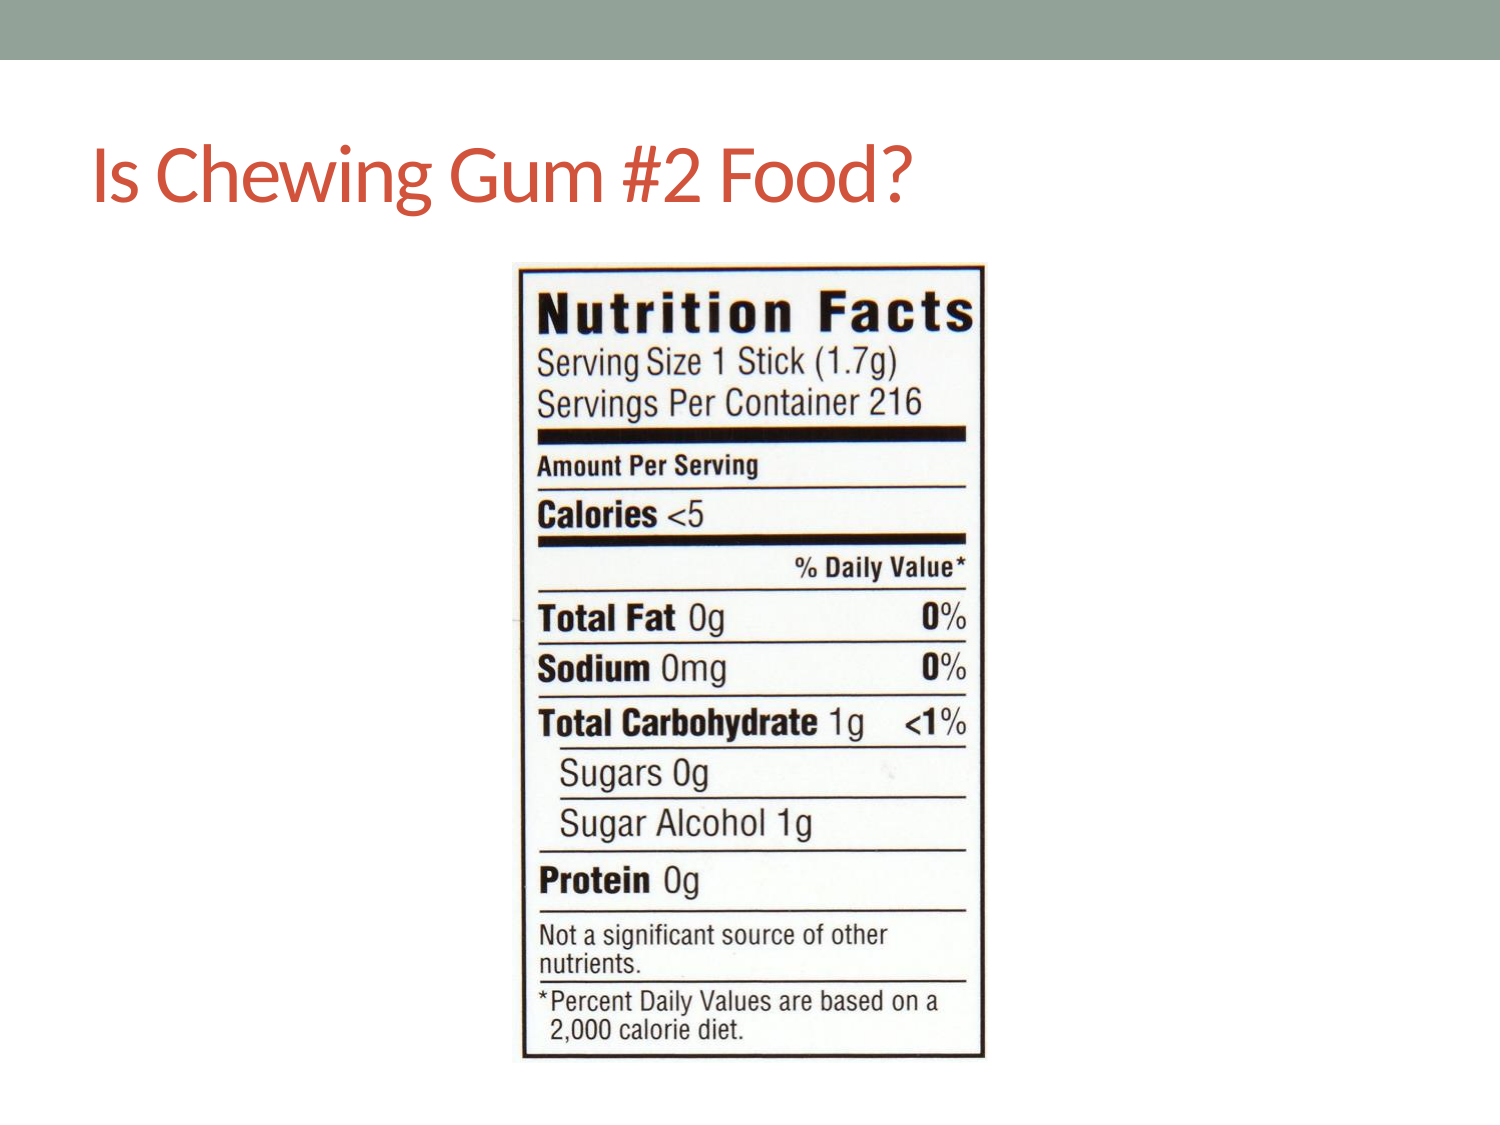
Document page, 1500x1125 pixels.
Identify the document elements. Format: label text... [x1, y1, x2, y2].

picture [512, 262, 988, 1063]
title Is Chewing Gum #2 Food? [75, 87, 1425, 250]
